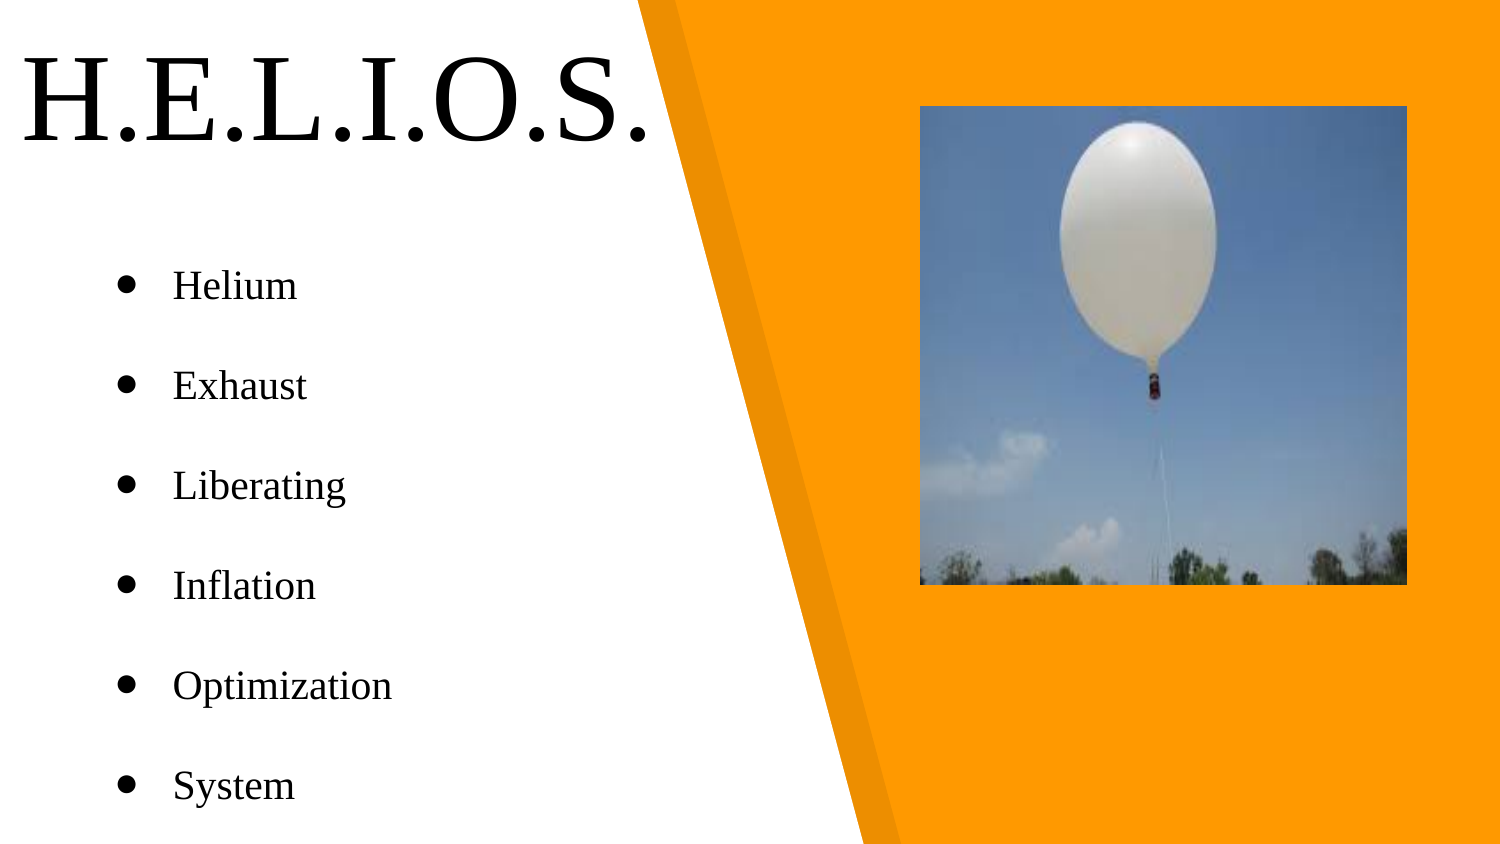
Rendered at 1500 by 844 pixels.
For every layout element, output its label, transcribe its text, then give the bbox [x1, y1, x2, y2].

text_box H.E.L.I.O.S. [6, 0, 700, 207]
picture [920, 106, 1407, 586]
text_box Helium Exhaust Liberating Inflation Optimization System [82, 192, 664, 734]
